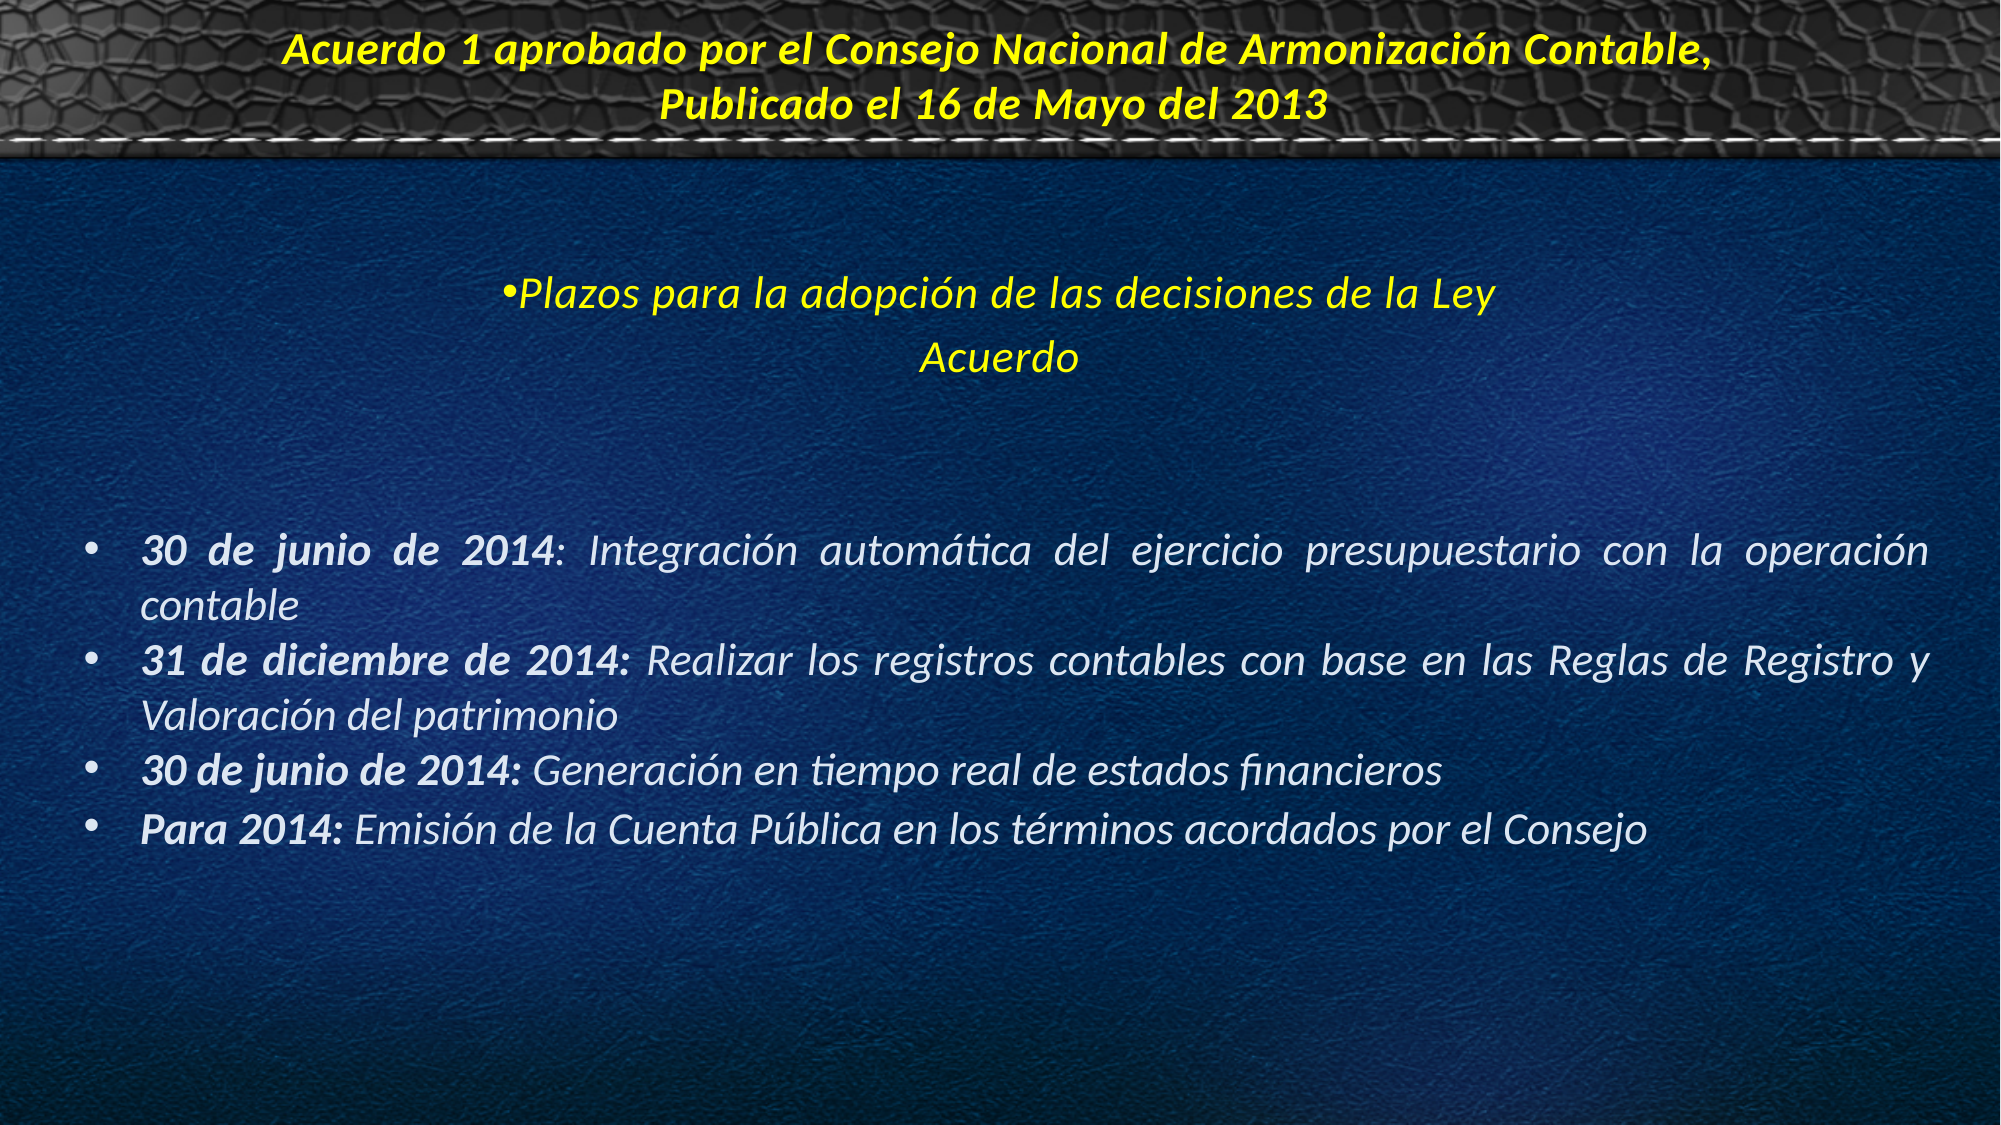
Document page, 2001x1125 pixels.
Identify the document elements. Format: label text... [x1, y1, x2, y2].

text_box 30 de junio de 2014: Integración automática del ejercicio presupuestario con la operación contable 31 de diciembre de 2014: Realizar los registros contables con base en las Reglas de Registro y Valoración del patrimonio 30 de junio de 2014: Generación en tiempo real de estados financieros Para 2014: Emisión de la Cuenta Pública en los términos acordados por el Consejo [68, 512, 1946, 1042]
title Acuerdo 1 aprobado por el Consejo Nacional de Armonización Contable, Publicado el 16 de Mayo del 2013 [249, 0, 1750, 244]
subtitle Plazos para la adopción de las decisiones de la Ley Acuerdo [249, 255, 1750, 428]
picture [0, 0, 2001, 1125]
